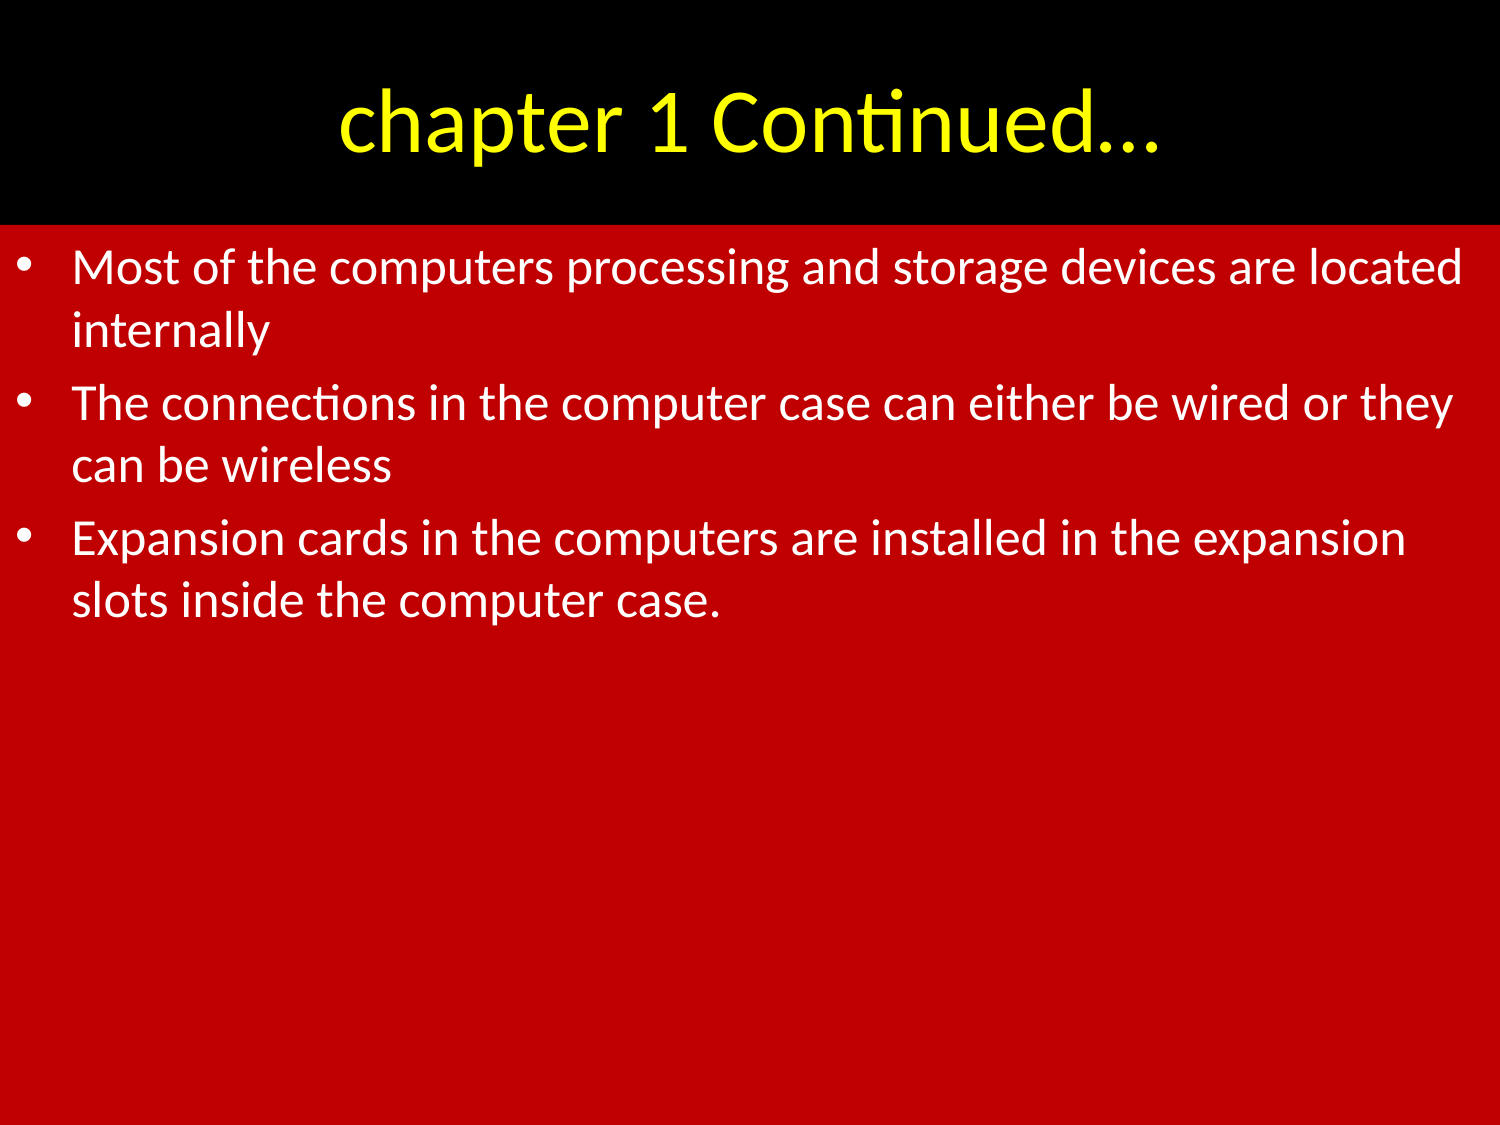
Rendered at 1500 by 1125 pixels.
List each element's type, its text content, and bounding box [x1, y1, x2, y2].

list Most of the computers processing and storage devices are located internally The connections in the computer case can either be wired or they can be wireless Expansion cards in the computers are installed in the expansion slots inside the computer case. [0, 224, 1500, 1125]
title chapter 1 Continued… [0, 0, 1500, 224]
